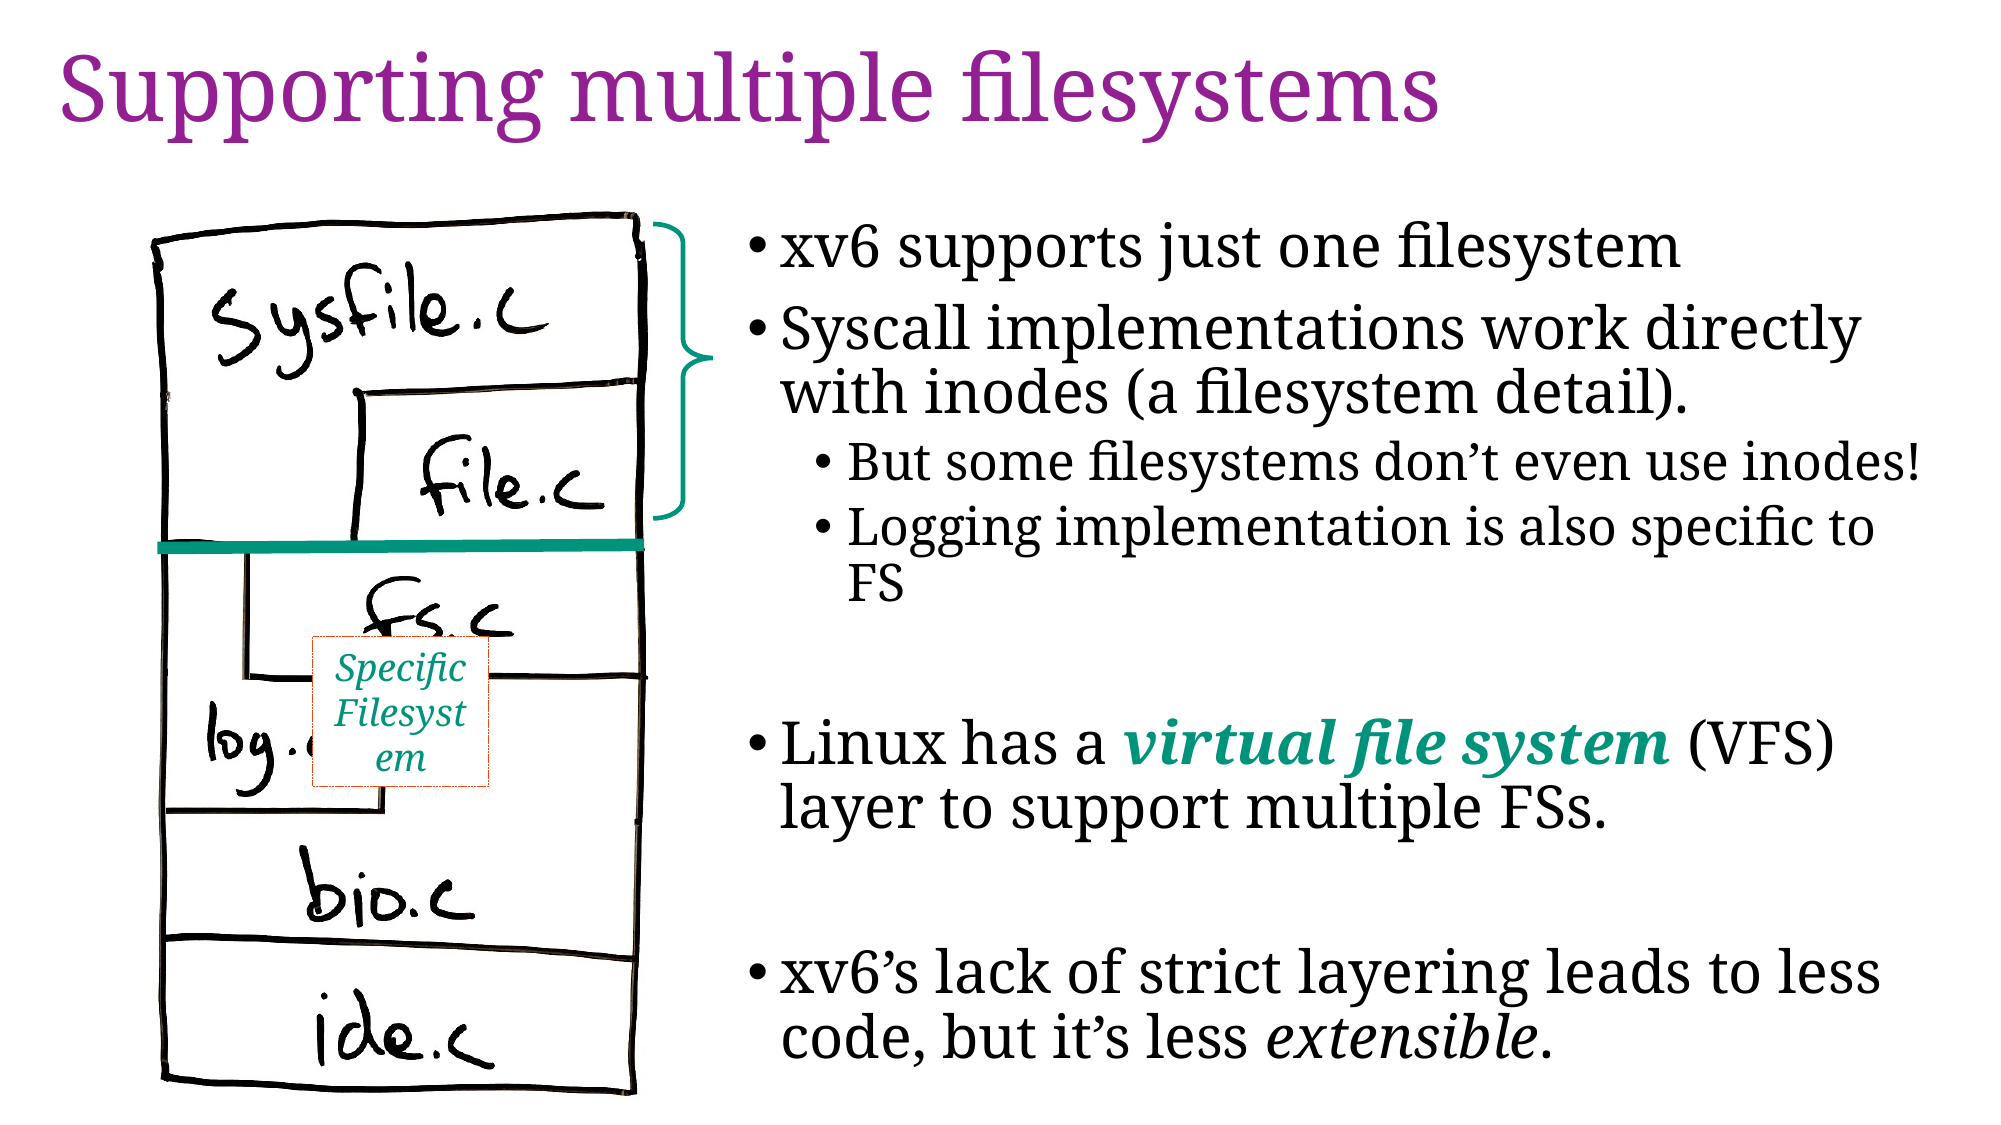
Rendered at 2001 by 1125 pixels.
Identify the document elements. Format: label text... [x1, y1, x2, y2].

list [146, 208, 659, 1101]
text_box [659, 223, 713, 519]
title Supporting multiple filesystems [43, 25, 1953, 158]
list xv6 supports just one filesystem Syscall implementations work directly with inodes (a filesystem detail). But some filesystems don’t even use inodes! Logging implementation is also specific to FS Linux has a virtual file system (VFS) layer to support multiple FSs. xv6’s lack of strict layering leads to less code, but it’s less extensible. [732, 208, 1953, 1101]
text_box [157, 544, 645, 548]
